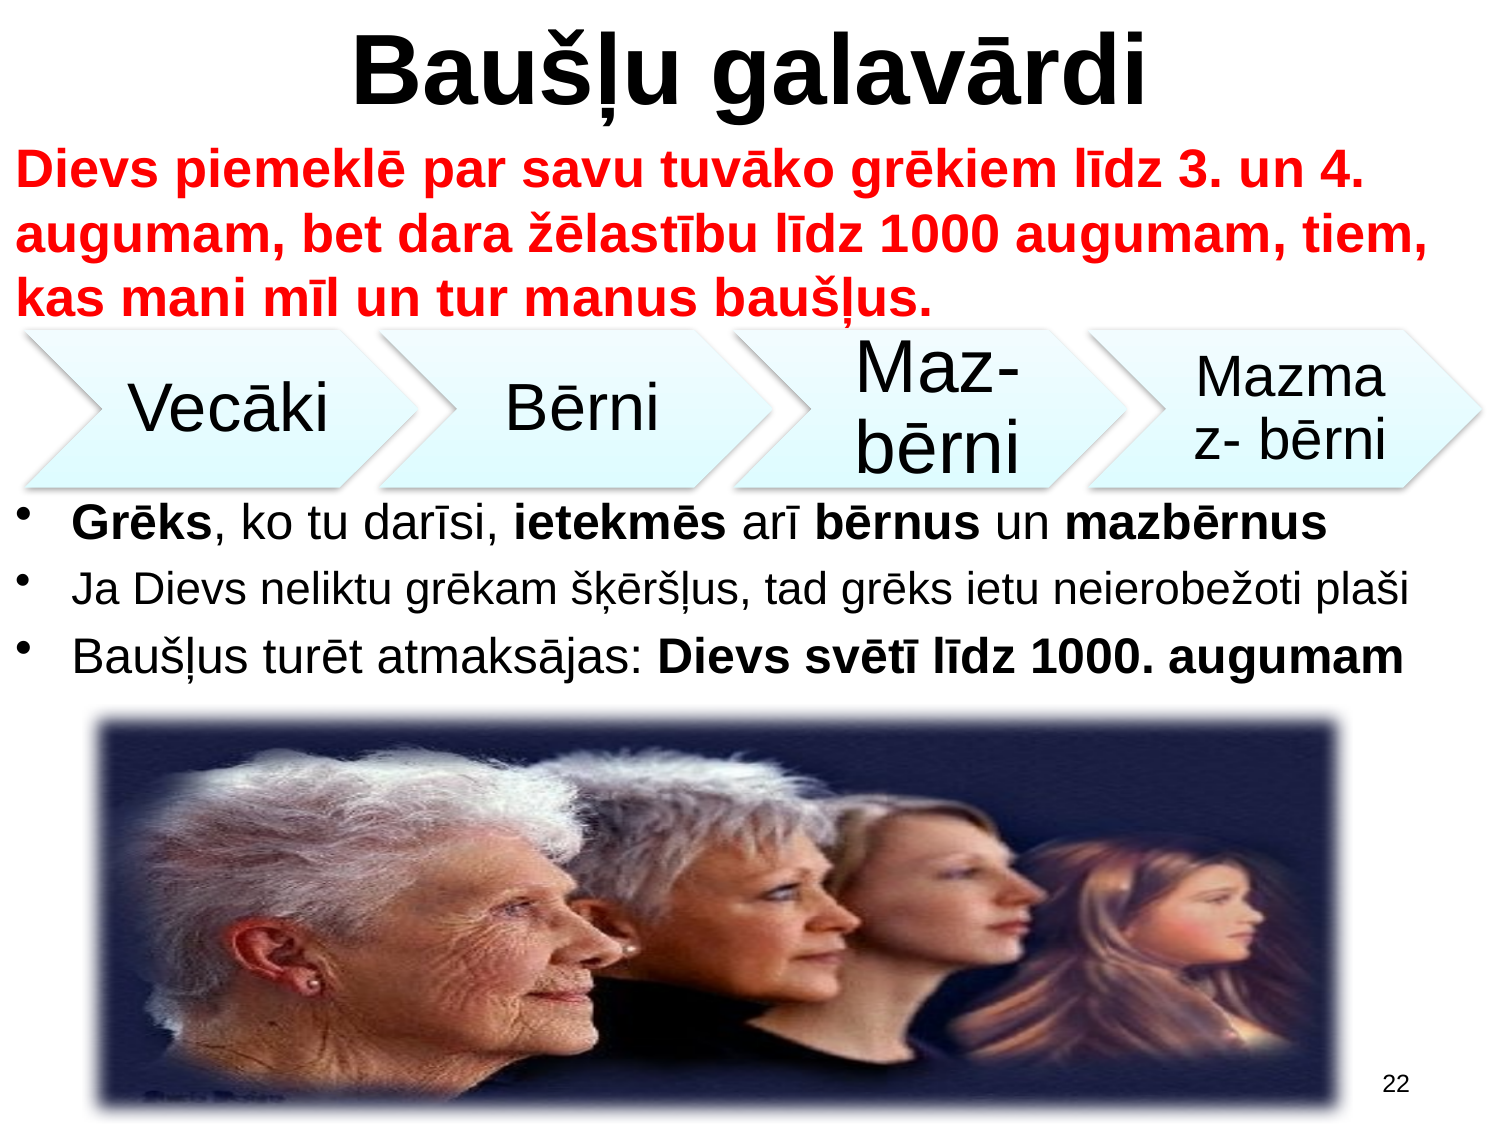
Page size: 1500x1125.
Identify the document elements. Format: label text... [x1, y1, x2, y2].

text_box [23, 290, 1483, 528]
picture [82, 703, 1353, 1125]
list Dievs piemeklē par savu tuvāko grēkiem līdz 3. un 4. augumam, bet dara žēlastību līdz 1000 augumam, tiem, kas mani mīl un tur manus baušļus. Grēks, ko tu darīsi, ietekmēs arī bērnus un mazbērnus Ja Dievs neliktu grēkam šķēršļus, tad grēks ietu neierobežoti plaši Baušļus turēt atmaksājas: Dievs svētī līdz 1000. augumam [0, 125, 1500, 870]
text_box 22 [1357, 1029, 1425, 1105]
title Baušļu galavārdi [0, 30, 1500, 98]
